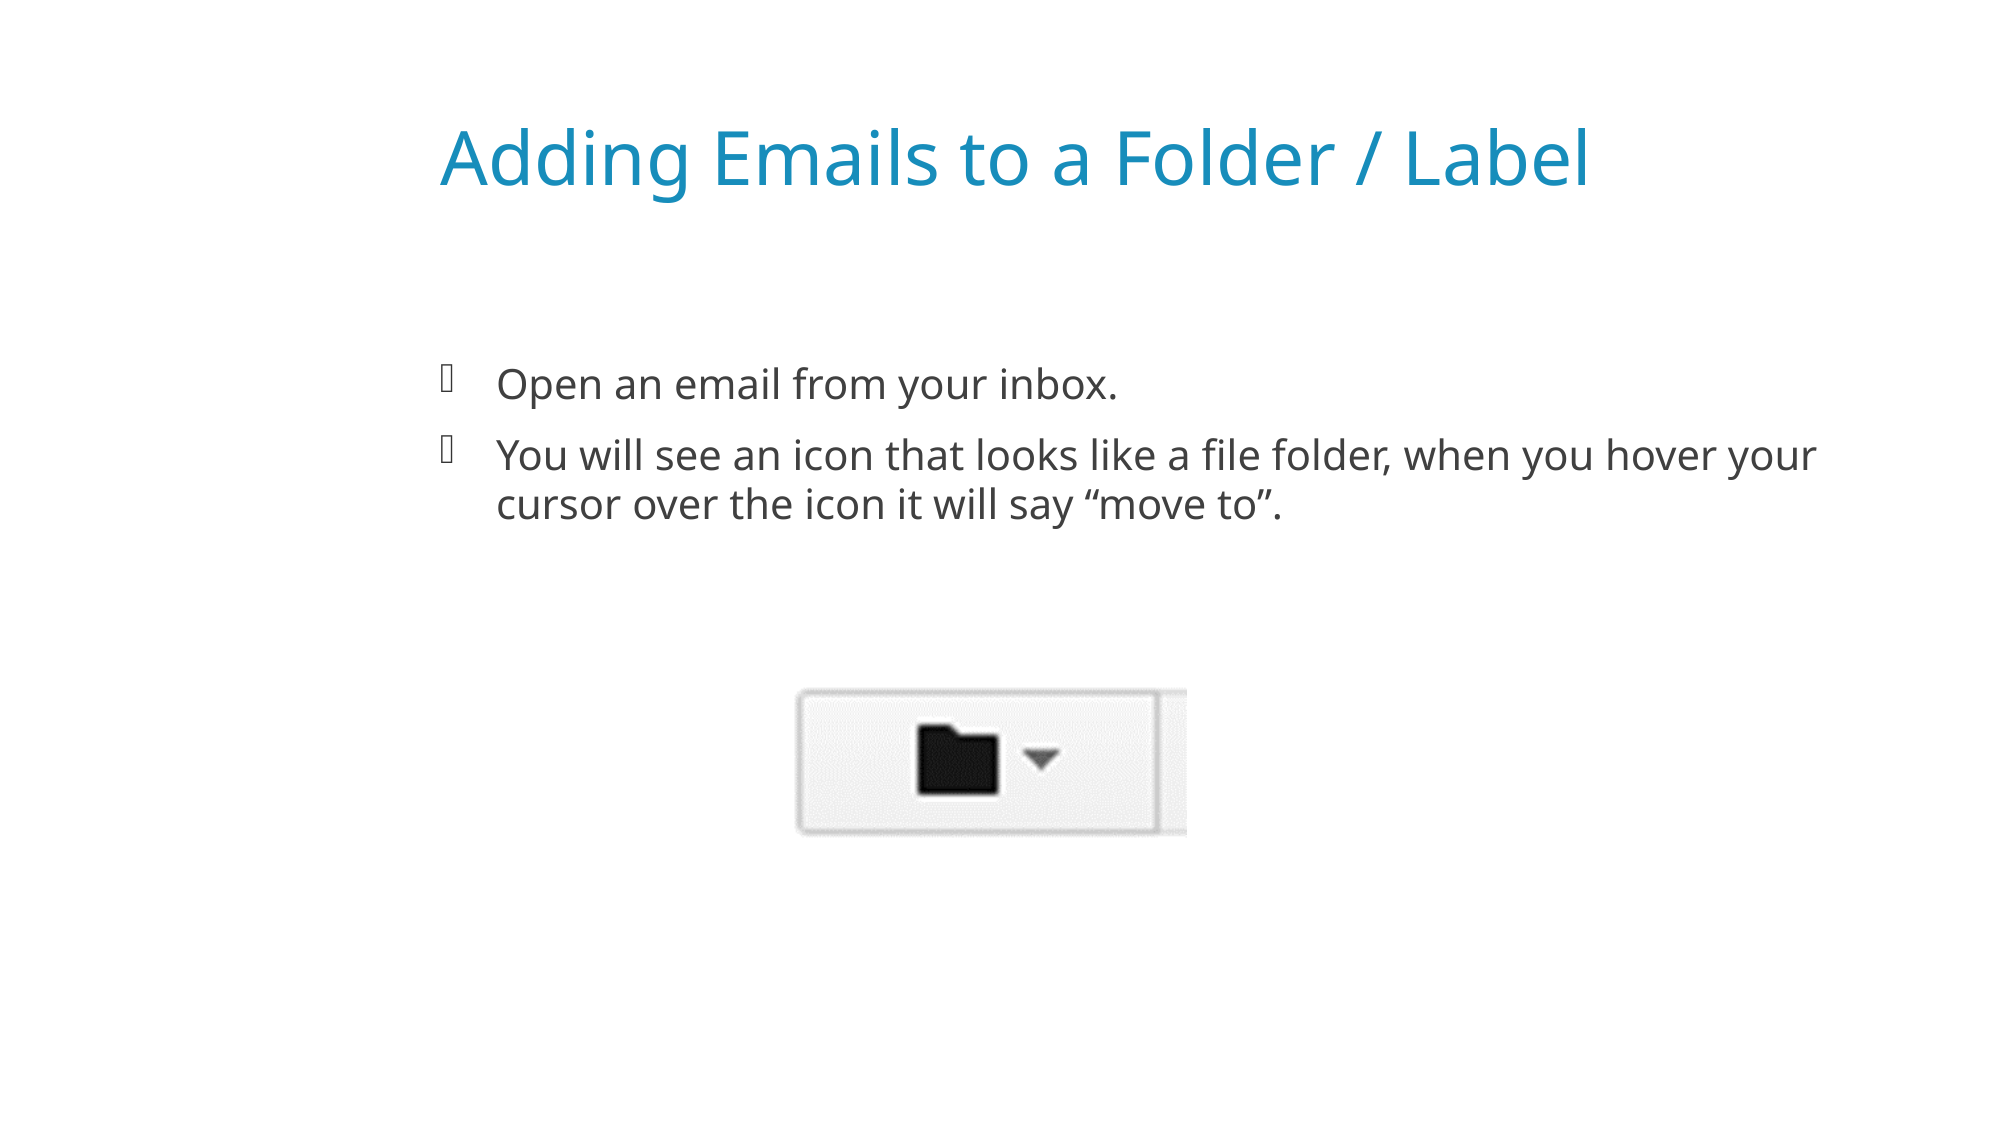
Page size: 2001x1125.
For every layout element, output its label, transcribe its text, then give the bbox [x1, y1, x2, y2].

picture [784, 684, 1187, 848]
list Open an email from your inbox. You will see an icon that looks like a file folder, when you hover your cursor over the icon it will say “move to”. [424, 350, 1888, 1074]
title Adding Emails to a Folder / Label [425, 102, 1888, 313]
